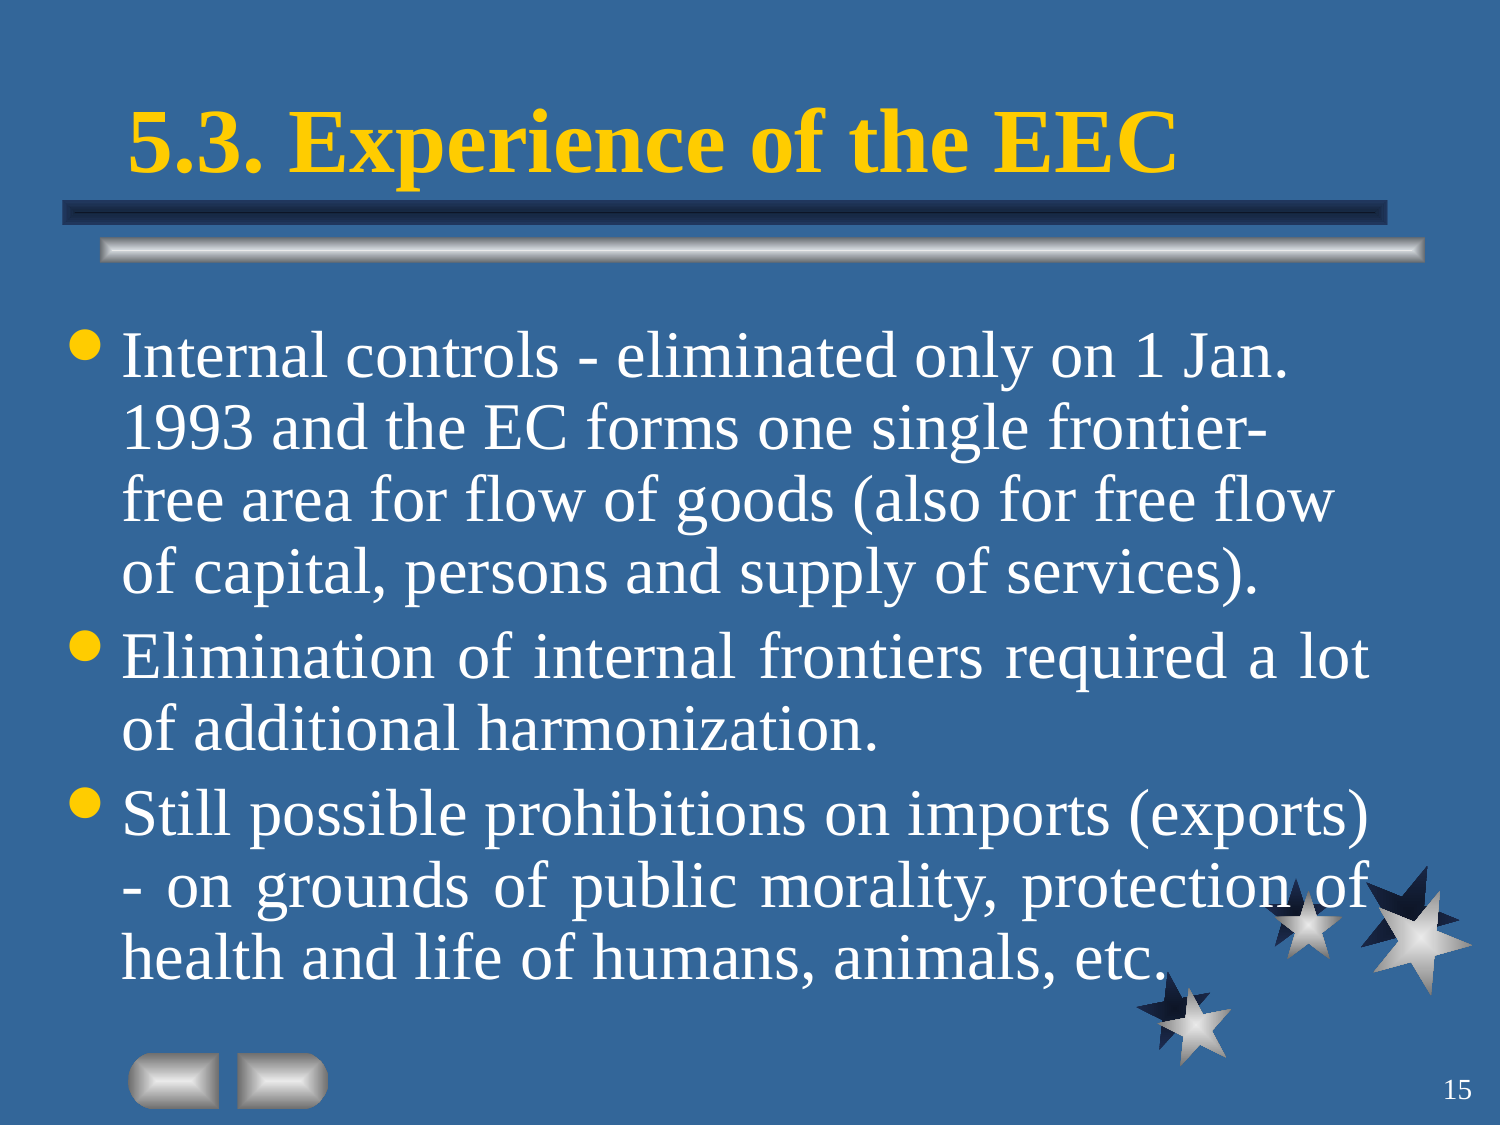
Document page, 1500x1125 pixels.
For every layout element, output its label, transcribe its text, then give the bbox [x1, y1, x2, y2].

list Internal controls - eliminated only on 1 Jan. 1993 and the EC forms one single frontier-free area for flow of goods (also for free flow of capital, persons and supply of services). Elimination of internal frontiers required a lot of additional harmonization. Still possible prohibitions on imports (exports) - on grounds of public morality, protection of health and life of humans, animals, etc. [49, 312, 1388, 988]
slide_number 15 [1174, 1049, 1488, 1125]
title 5.3. Experience of the EEC [112, 0, 1388, 201]
